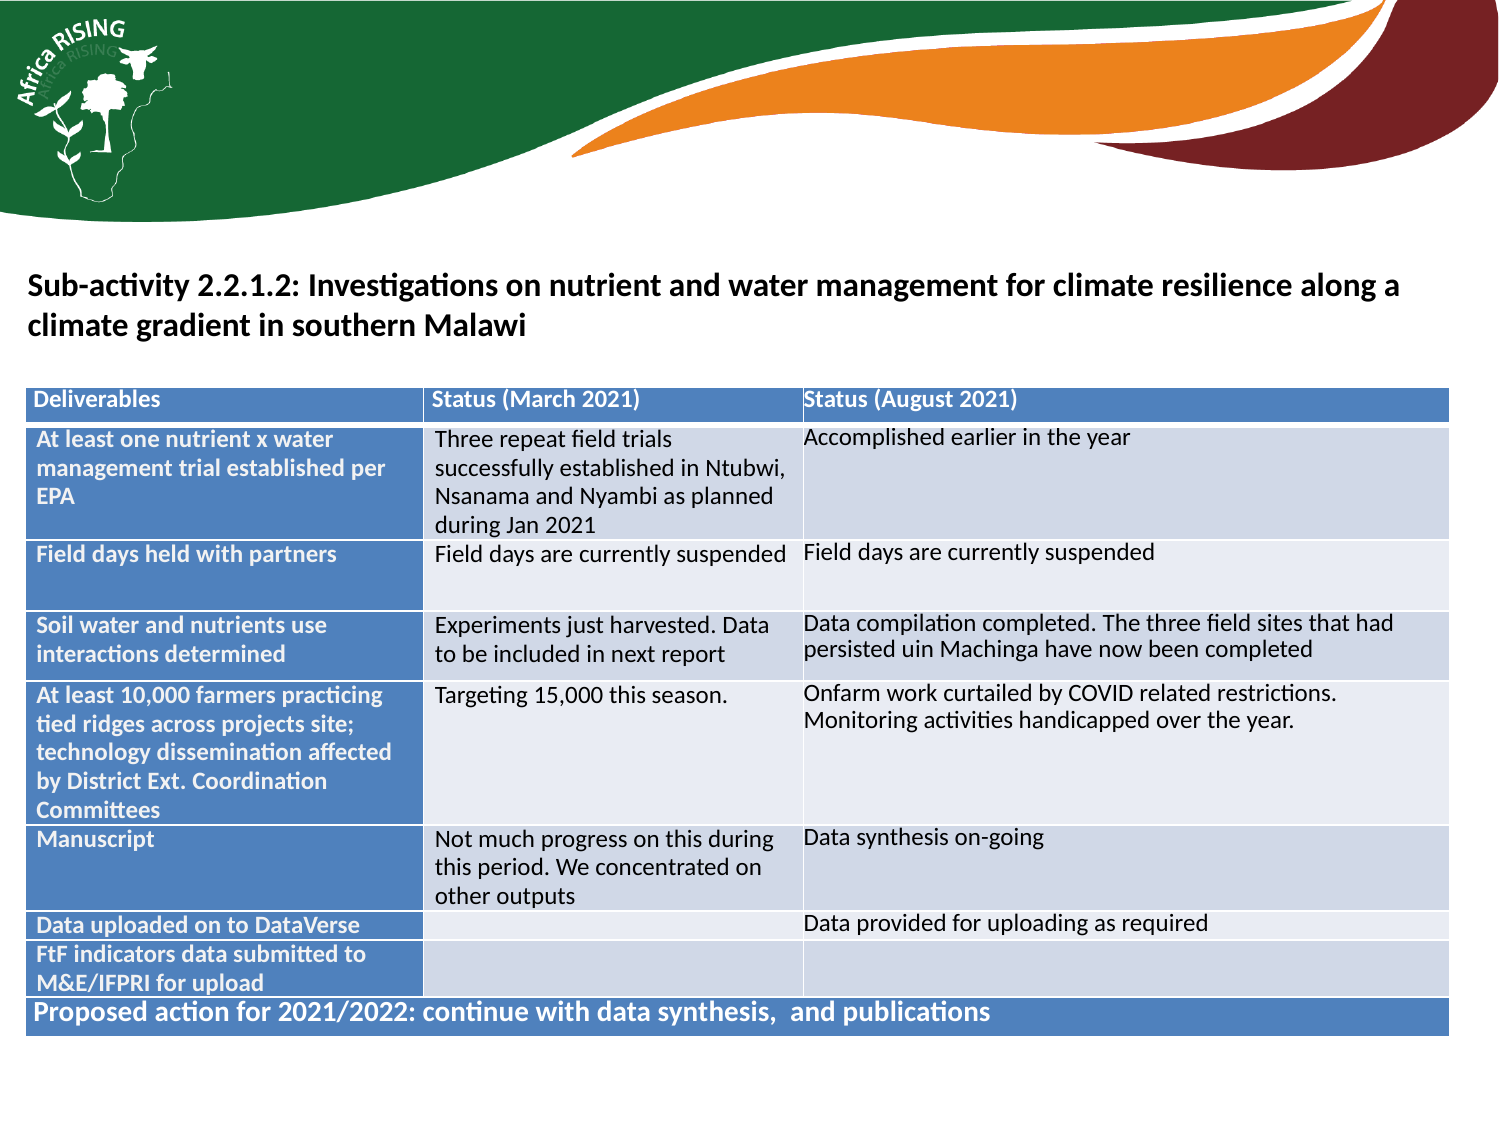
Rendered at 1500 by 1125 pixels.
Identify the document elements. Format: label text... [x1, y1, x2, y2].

table_cell Soil water and nutrients use interactions determined [26, 612, 423, 680]
table_header Status (March 2021) [424, 388, 803, 422]
table_cell [424, 912, 803, 939]
table_cell Data uploaded on to DataVerse [26, 912, 423, 939]
table_header Status (August 2021) [804, 388, 1449, 422]
table_cell Onfarm work curtailed by COVID related restrictions. Monitoring activities handicapped over the year. [804, 682, 1449, 824]
table_header Deliverables [26, 388, 423, 422]
table_cell Accomplished earlier in the year [804, 428, 1449, 539]
table_cell [424, 941, 803, 996]
table_cell Field days held with partners [26, 541, 423, 610]
table_cell Field days are currently suspended [804, 541, 1449, 610]
table_cell At least one nutrient x water management trial established per EPA [26, 428, 423, 539]
table_cell Data provided for uploading as required [804, 912, 1449, 939]
table_cell Data compilation completed. The three field sites that had persisted uin Machinga have now been completed [804, 612, 1449, 680]
table_cell [804, 941, 1449, 996]
table_cell Experiments just harvested. Data to be included in next report [424, 612, 803, 680]
table_cell Manuscript [26, 826, 423, 910]
table_cell Not much progress on this during this period. We concentrated on other outputs [424, 826, 803, 910]
picture [0, 0, 1499, 222]
table_cell Three repeat field trials successfully established in Ntubwi, Nsanama and Nyambi as planned during Jan 2021 [424, 428, 803, 539]
table_cell Data synthesis on-going [804, 826, 1449, 910]
text_box Sub-activity 2.2.1.2: Investigations on nutrient and water management for climate resilience along a climate gradient in southern Malawi [12, 255, 1475, 351]
table_cell Field days are currently suspended [424, 541, 803, 610]
table_cell Proposed action for 2021/2022: continue with data synthesis, and publications [26, 998, 1449, 1036]
table_cell Targeting 15,000 this season. [424, 682, 803, 824]
table_cell FtF indicators data submitted to M&E/IFPRI for upload [26, 941, 423, 996]
table_cell At least 10,000 farmers practicing tied ridges across projects site; technology dissemination affected by District Ext. Coordination Committees [26, 682, 423, 824]
